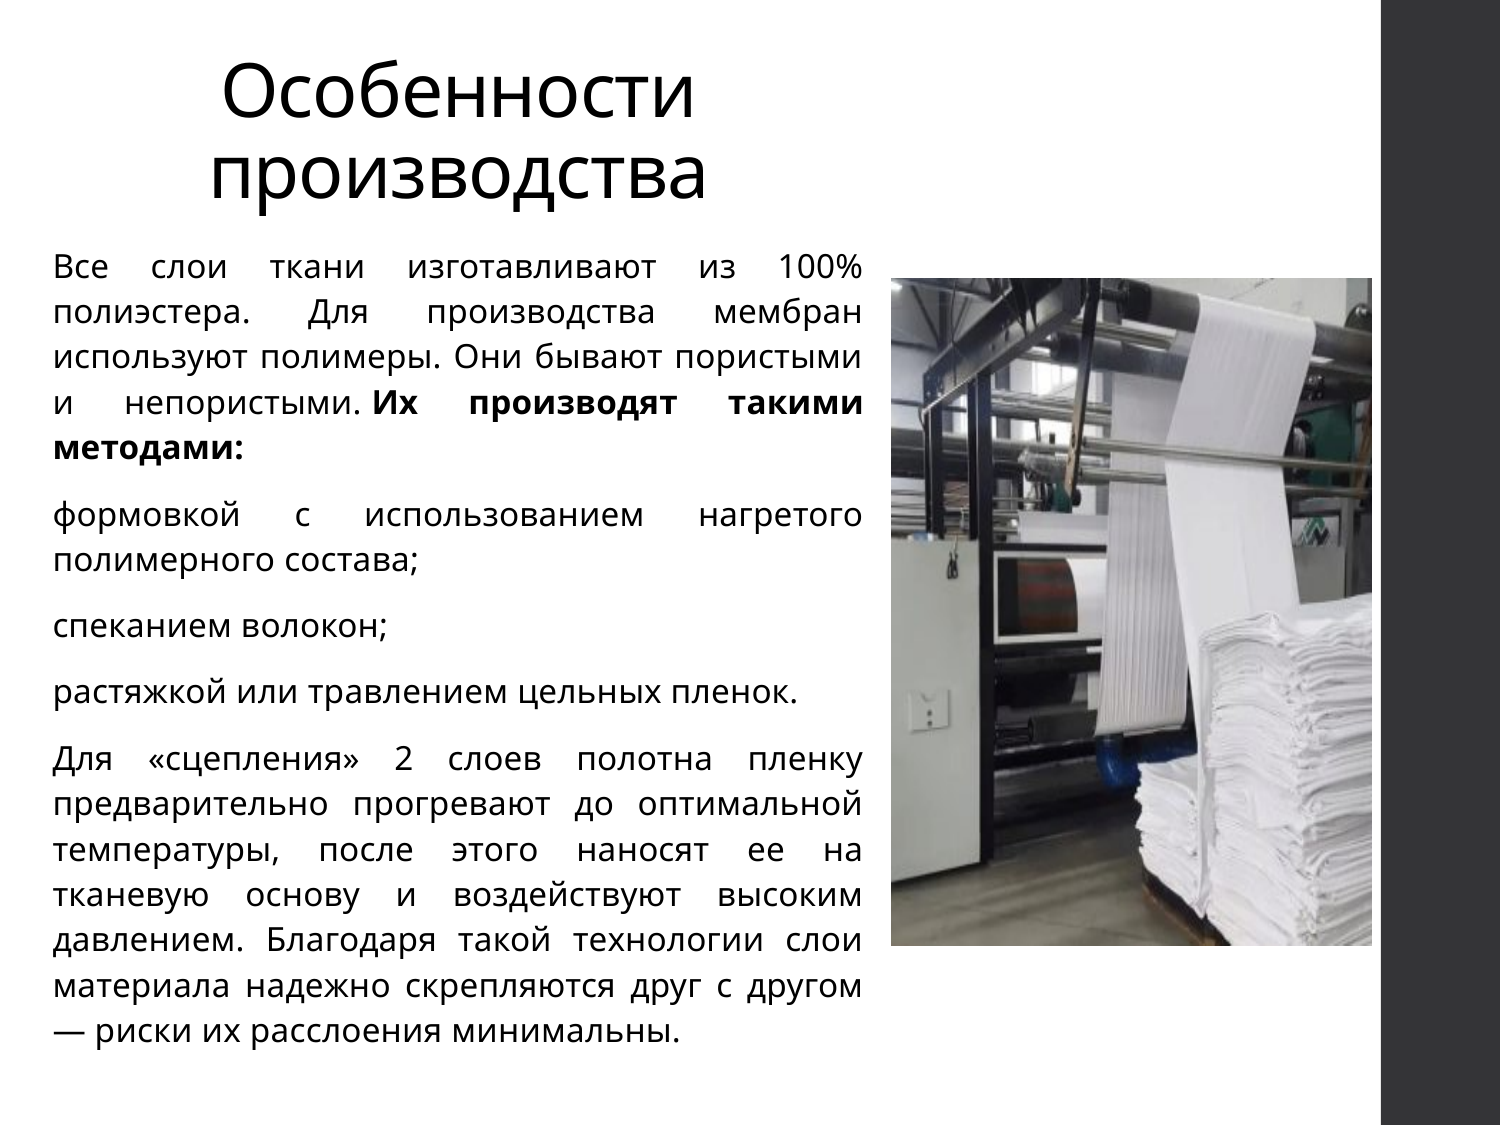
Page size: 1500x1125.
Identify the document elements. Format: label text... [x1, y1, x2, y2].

list Все слои ткани изготавливают из 100% полиэстера. Для производства мембран используют полимеры. Они бывают пористыми и непористыми. Их производят такими методами: формовкой с использованием нагретого полимерного состава; спеканием волокон; растяжкой или травлением цельных пленок. Для «сцепления» 2 слоев полотна пленку предварительно прогревают до оптимальной температуры, после этого наносят ее на тканевую основу и воздействуют высоким давлением. Благодаря такой технологии слои материала надежно скрепляются друг с другом — риски их расслоения минимальны. [37, 231, 880, 1125]
title Особенности производства [188, 22, 729, 231]
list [891, 278, 1372, 946]
